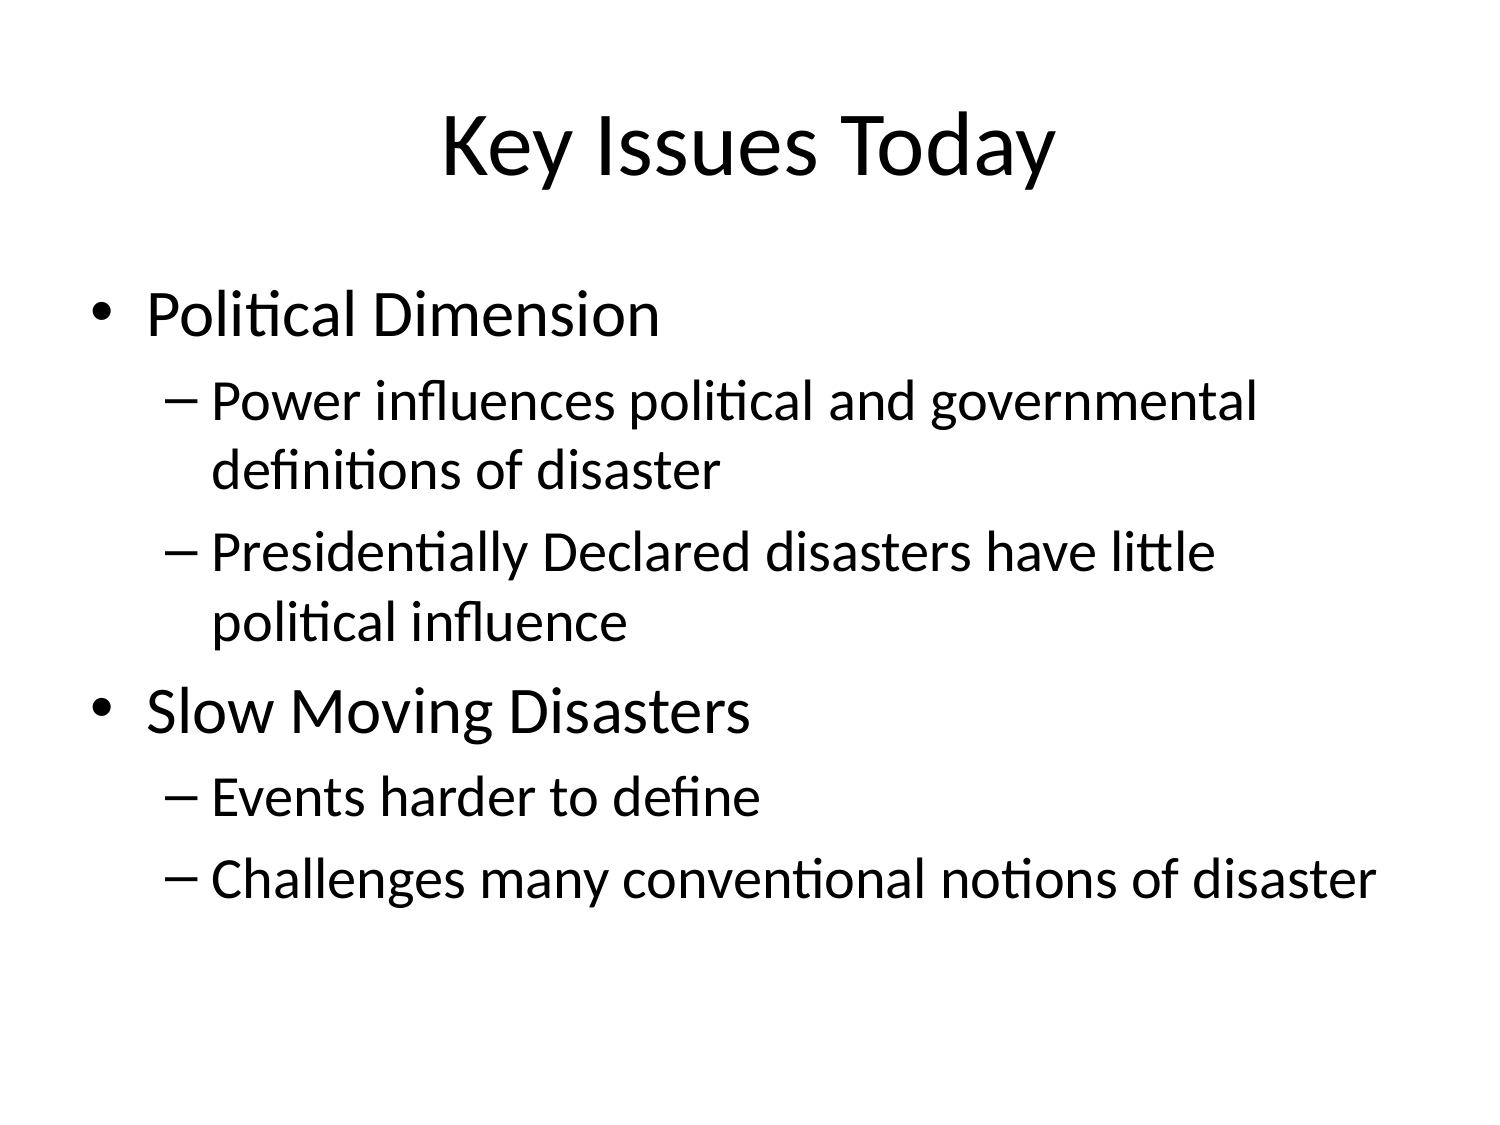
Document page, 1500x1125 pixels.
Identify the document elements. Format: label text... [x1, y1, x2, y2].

title Key Issues Today [75, 45, 1425, 233]
list Political Dimension Power influences political and governmental definitions of disaster Presidentially Declared disasters have little political influence Slow Moving Disasters Events harder to define Challenges many conventional notions of disaster [75, 262, 1425, 1005]
